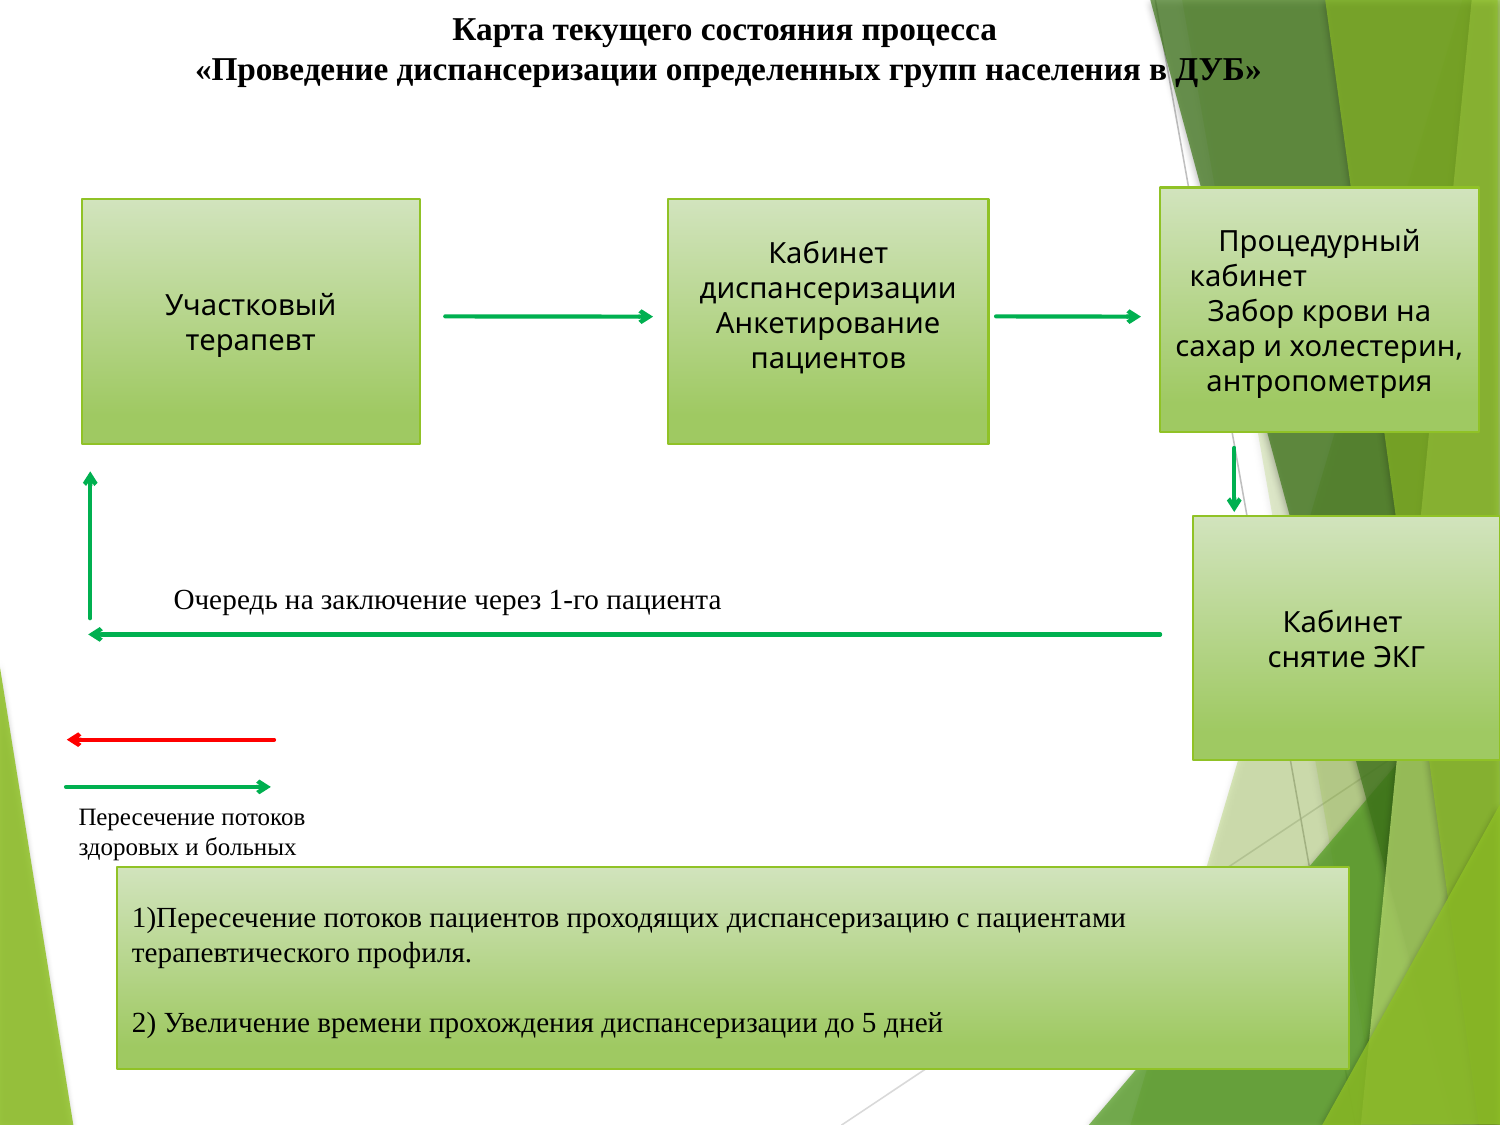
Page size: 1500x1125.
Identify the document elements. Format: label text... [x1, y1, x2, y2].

text_box Кабинет диспансеризации Анкетирование пациентов [667, 198, 990, 445]
text_box 1)Пересечение потоков пациентов проходящих диспансеризацию с пациентами терапевтического профиля. 2) Увеличение времени прохождения диспансеризации до 5 дней [116, 866, 1350, 1070]
text_box Карта текущего состояния процесса «Проведение диспансеризации определенных групп населения в ДУБ» [46, 0, 1412, 135]
text_box Участковый терапевт [81, 198, 421, 445]
text_box Кабинет снятие ЭКГ [1192, 515, 1500, 761]
text_box Пересечение потоков здоровых и больных [63, 792, 413, 868]
text_box Процедурный кабинет Забор крови на сахар и холестерин, антропометрия [1159, 186, 1480, 433]
text_box Очередь на заключение через 1-го пациента [117, 572, 779, 623]
